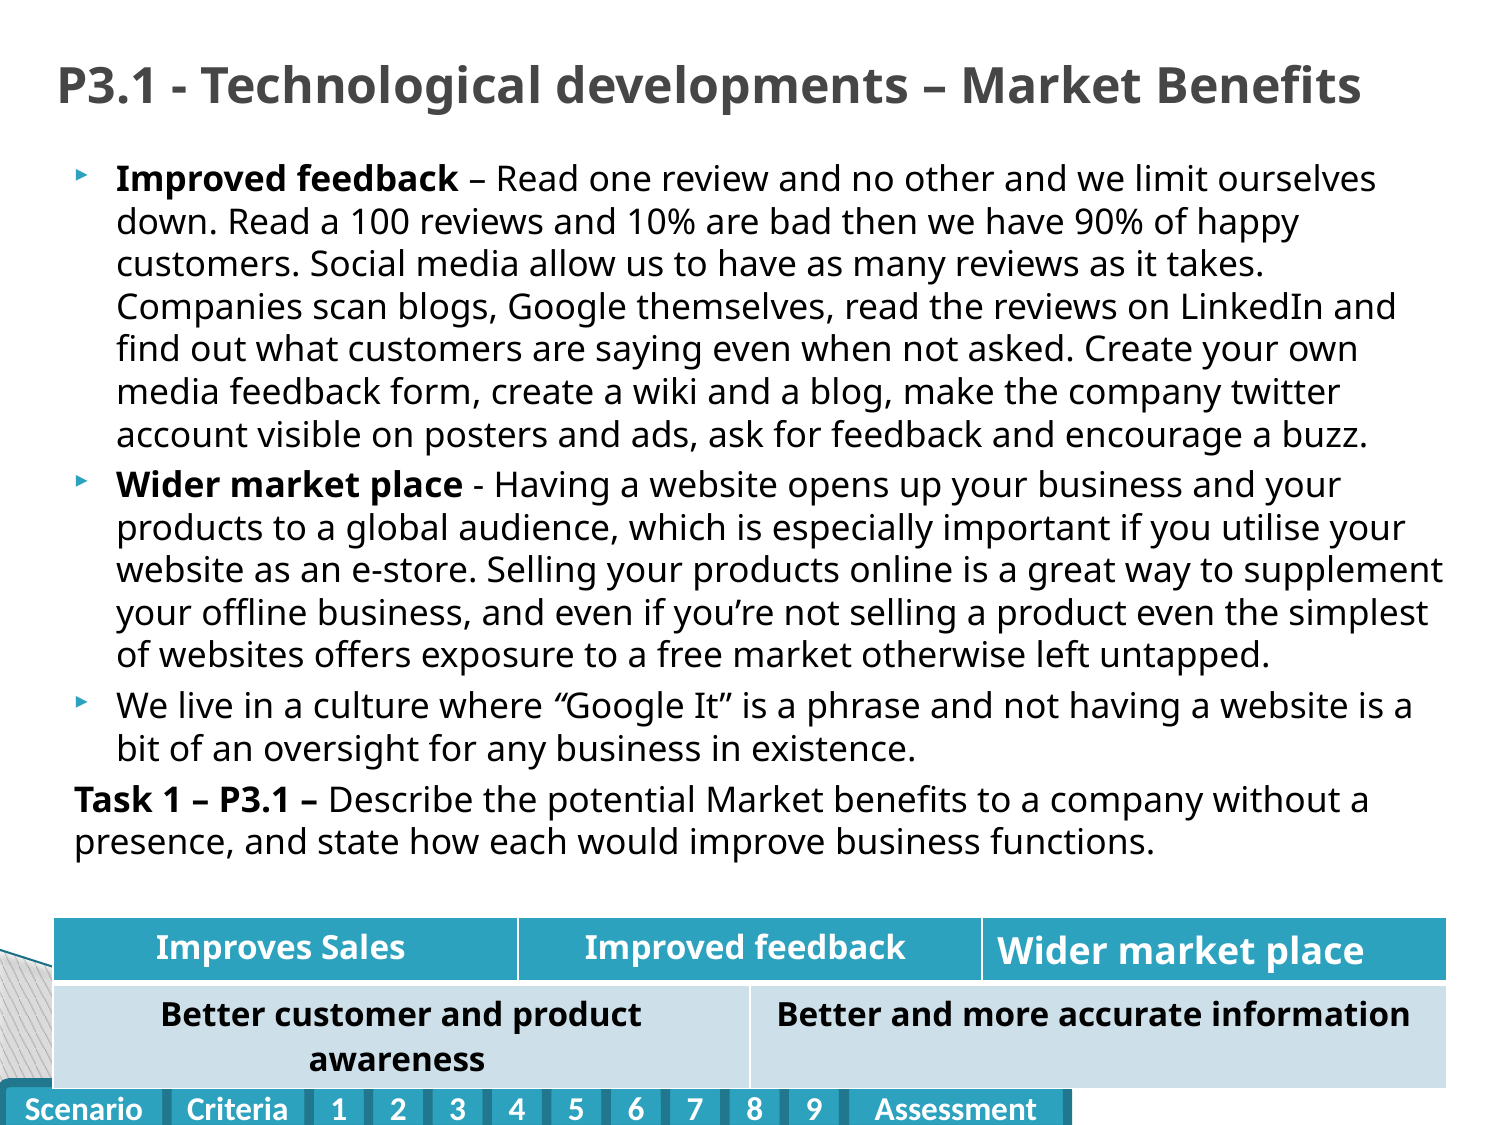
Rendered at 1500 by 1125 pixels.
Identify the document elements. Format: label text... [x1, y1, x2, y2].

list Improved feedback – Read one review and no other and we limit ourselves down. Read a 100 reviews and 10% are bad then we have 90% of happy customers. Social media allow us to have as many reviews as it takes. Companies scan blogs, Google themselves, read the reviews on LinkedIn and find out what customers are saying even when not asked. Create your own media feedback form, create a wiki and a blog, make the company twitter account visible on posters and ads, ask for feedback and encourage a buzz. Wider market place - Having a website opens up your business and your products to a global audience, which is especially important if you utilise your website as an e-store. Selling your products online is a great way to supplement your offline business, and even if you’re not selling a product even the simplest of websites offers exposure to a free market otherwise left untapped. We live in a culture where “Google It” is a phrase and not having a website is a bit of an oversight for any business in existence. Task 1 – P3.1 – Describe the potential Market benefits to a company without a presence, and state how each would improve business functions. [41, 149, 1460, 941]
title P3.1 - Technological developments – Market Benefits [41, 18, 1459, 149]
table_cell Better customer and product awareness [54, 986, 749, 1088]
table_header Wider market place [983, 918, 1446, 980]
table_cell Better and more accurate information [751, 986, 1446, 1088]
table_header Improves Sales [54, 918, 517, 980]
table_header Improved feedback [519, 918, 981, 980]
